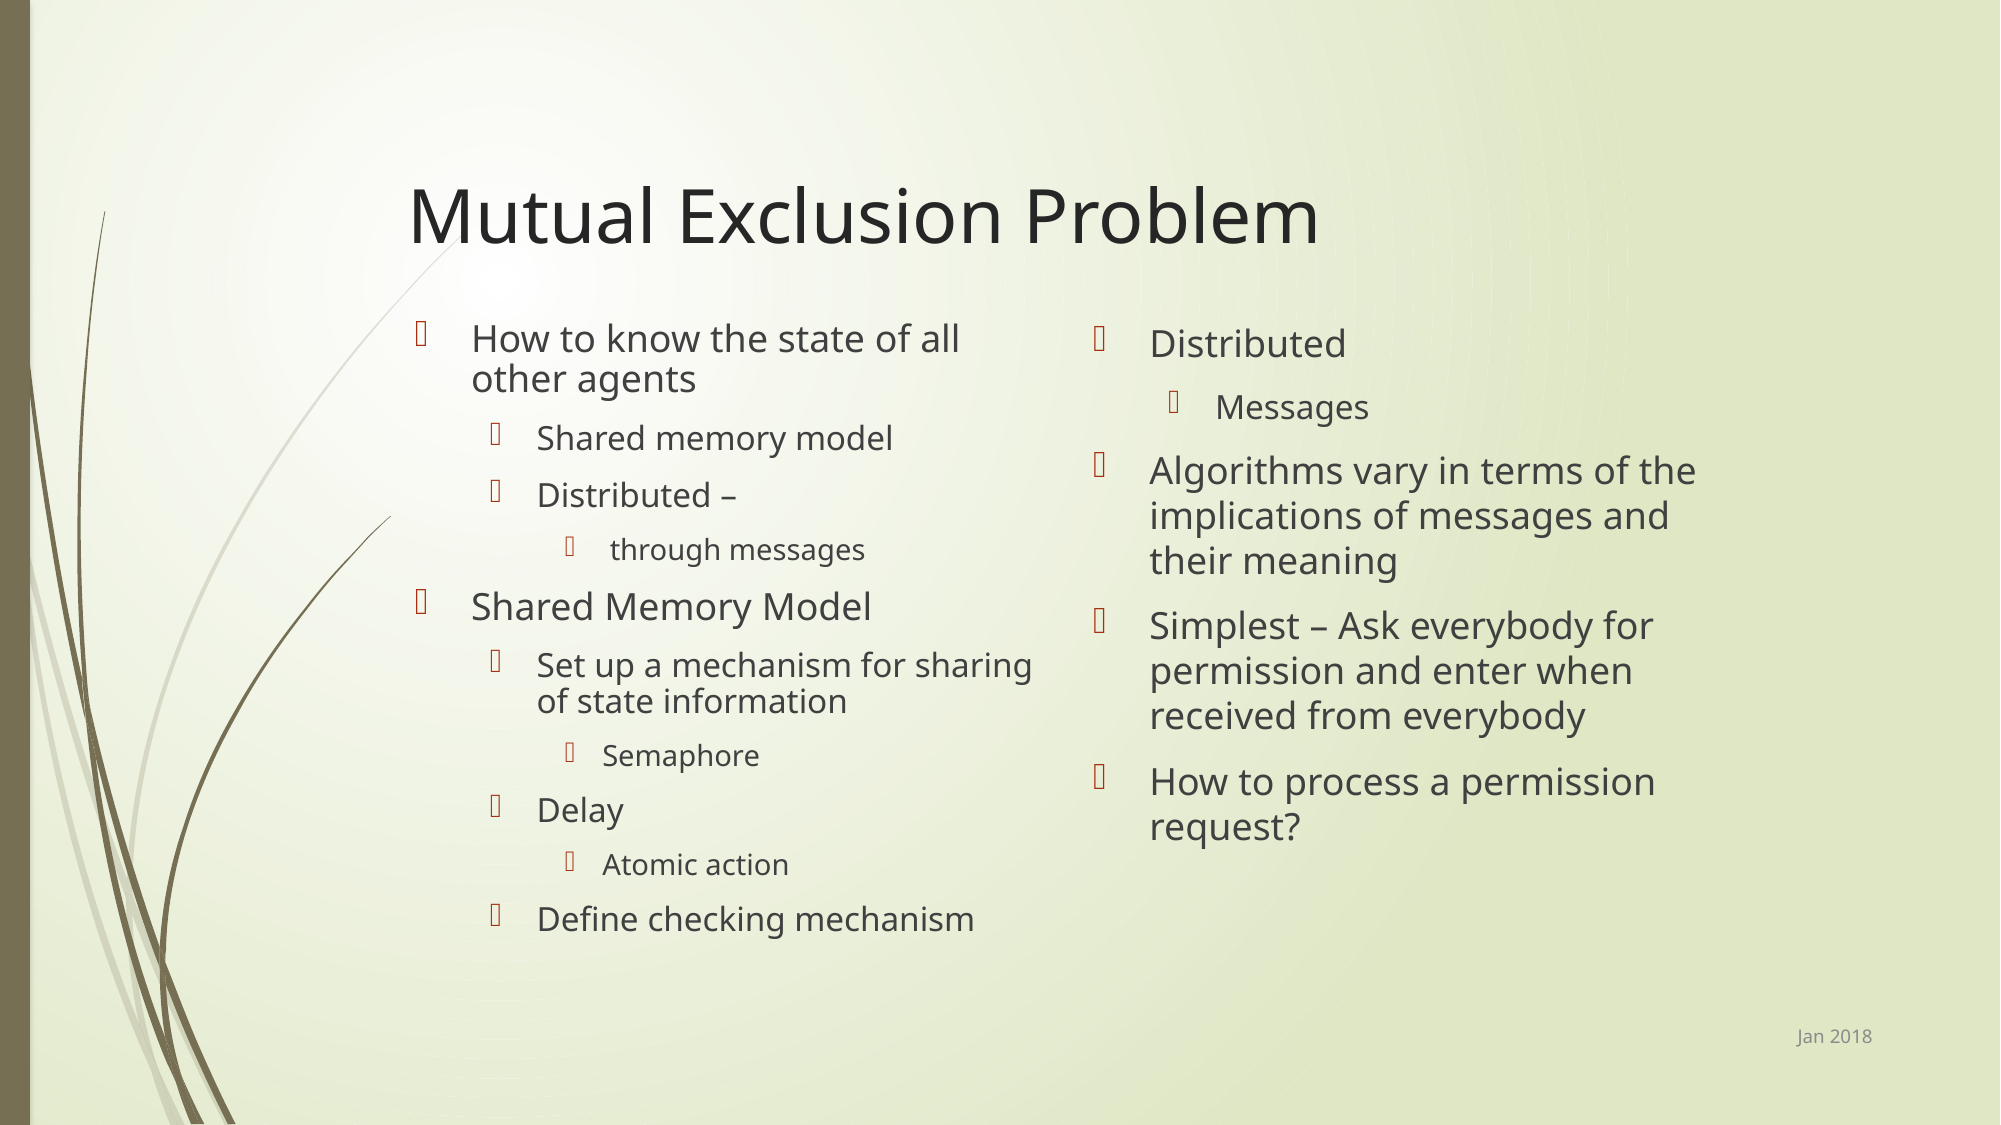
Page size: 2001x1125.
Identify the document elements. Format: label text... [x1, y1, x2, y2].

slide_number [1699, 1005, 1888, 1067]
title Mutual Exclusion Problem [392, 141, 1732, 267]
list Distributed Messages Algorithms vary in terms of the implications of messages and their meaning Simplest – Ask everybody for permission and enter when received from everybody How to process a permission request? [1078, 312, 1731, 1000]
list How to know the state of all other agents Shared memory model Distributed – through messages Shared Memory Model Set up a mechanism for sharing of state information Semaphore Delay Atomic action Define checking mechanism [399, 312, 1052, 1000]
